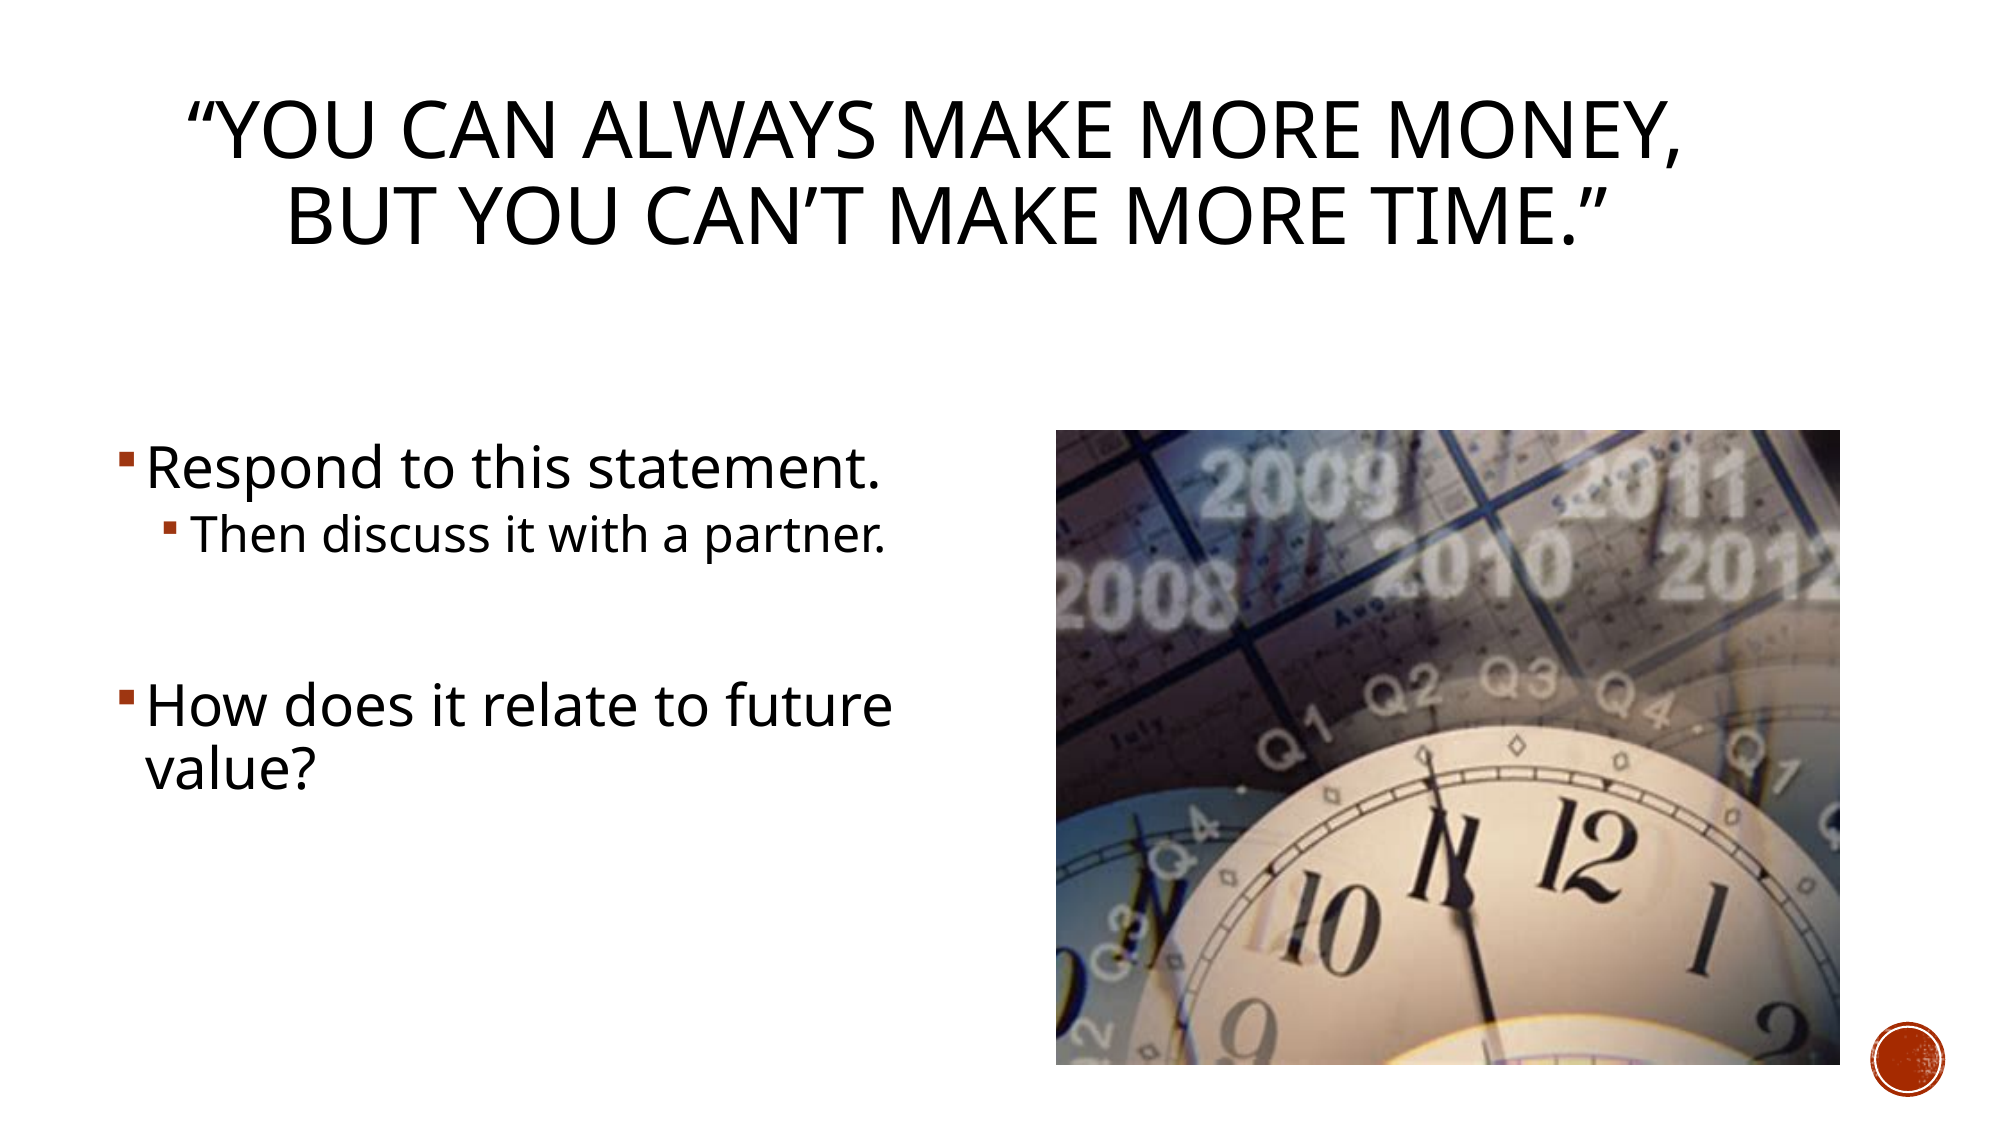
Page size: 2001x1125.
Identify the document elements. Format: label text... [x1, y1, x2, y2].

title “You can always make more money, but you can’t make more time.” [67, 79, 1826, 344]
picture [1056, 430, 1840, 1065]
list Respond to this statement. Then discuss it with a partner. How does it relate to future value? [100, 430, 969, 1096]
